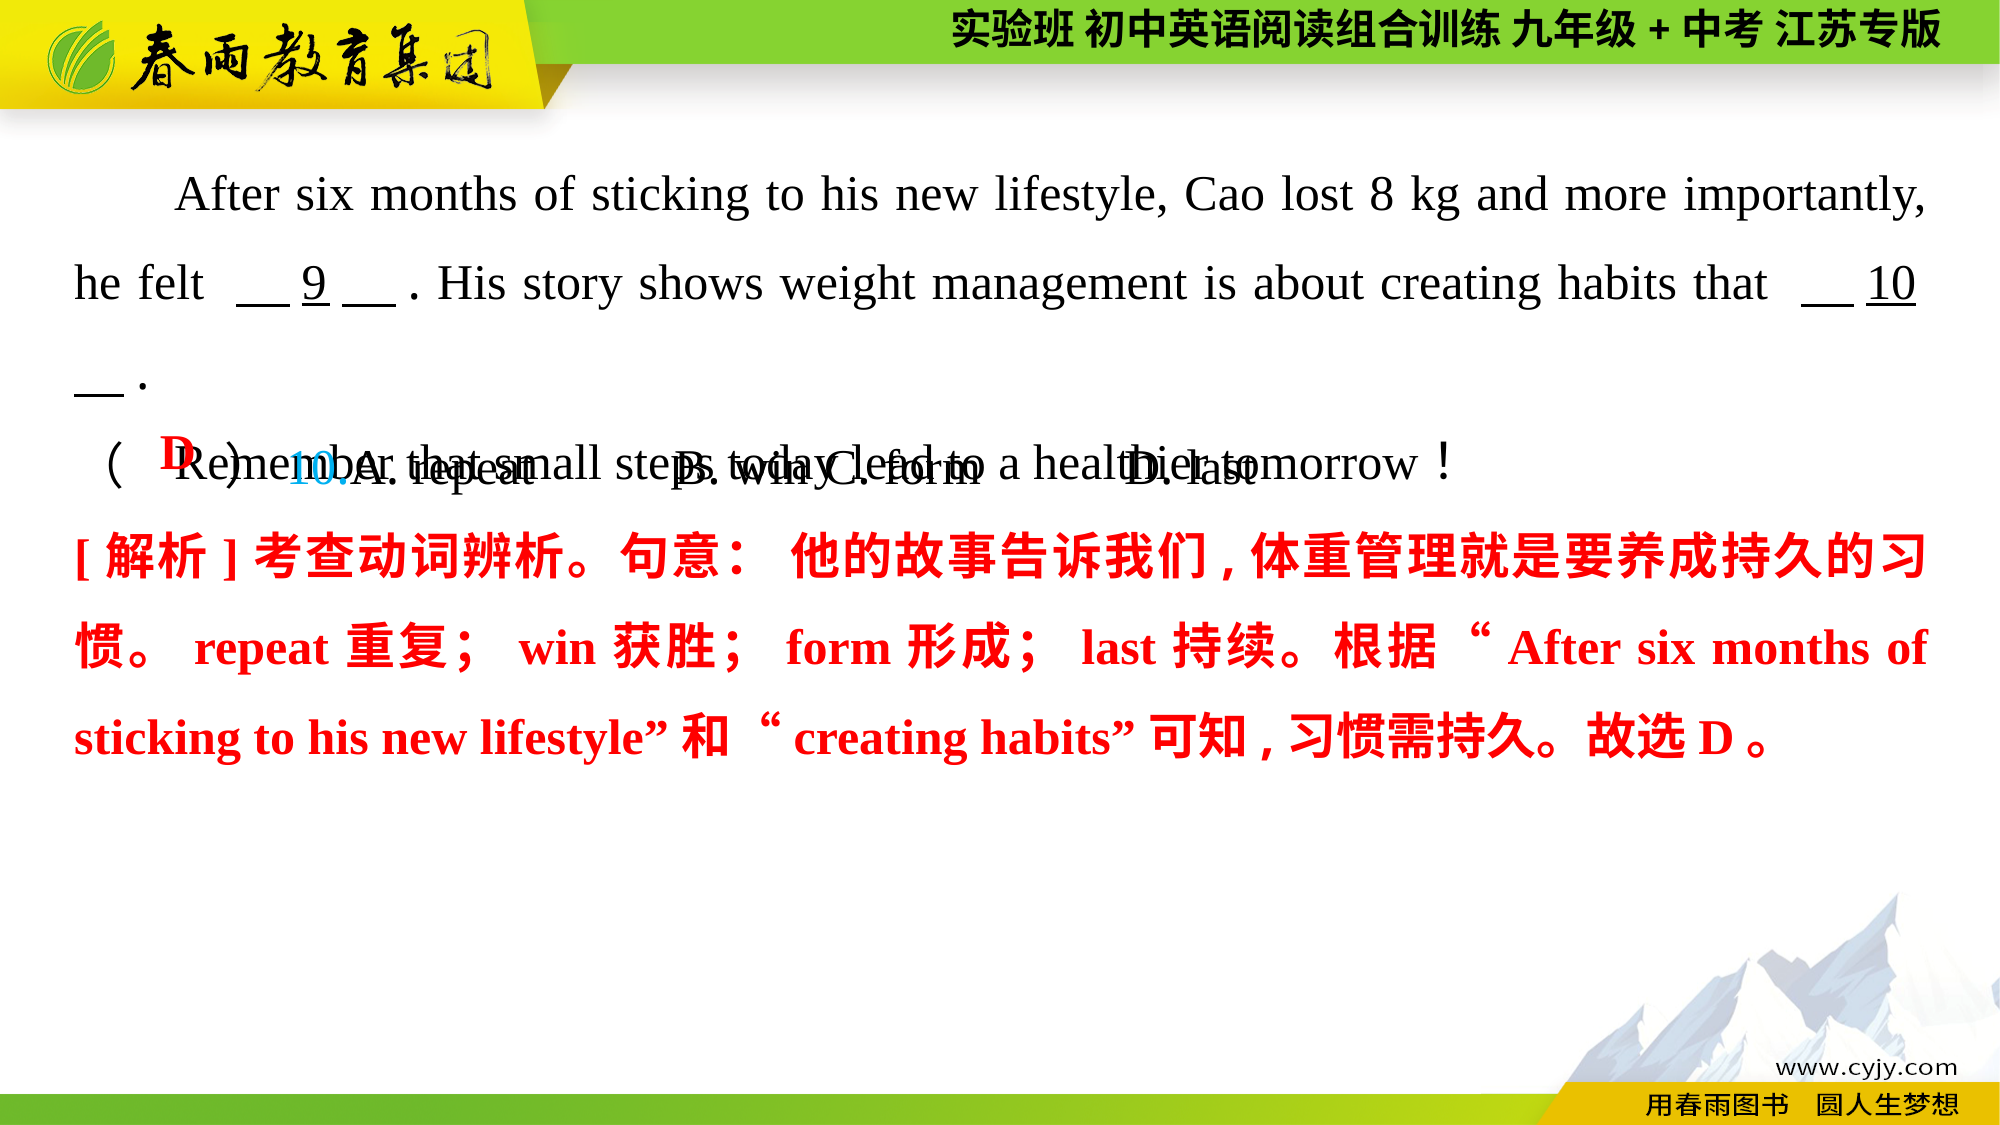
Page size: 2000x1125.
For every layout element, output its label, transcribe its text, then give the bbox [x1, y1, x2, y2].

text_box [解析]考查动词辨析。句意： 他的故事告诉我们,体重管理就是要养成持久的习惯。repeat重复；win获胜；form形成；last持续。根据“After six months of sticking to his new lifestyle”和“creating habits”可知,习惯需持久。故选D。 [59, 486, 1944, 772]
text_box D [145, 411, 212, 486]
text_box （ ）10.A. repeat B. win C. form D. last [59, 397, 1944, 486]
list After six months of sticking to his new lifestyle, Cao lost 8 kg and more importantly, he felt 9 . His story shows weight management is about creating habits that 10 . Remember that small steps today lead to a healthier tomorrow！ [59, 122, 1944, 397]
picture [0, 0, 2000, 1125]
